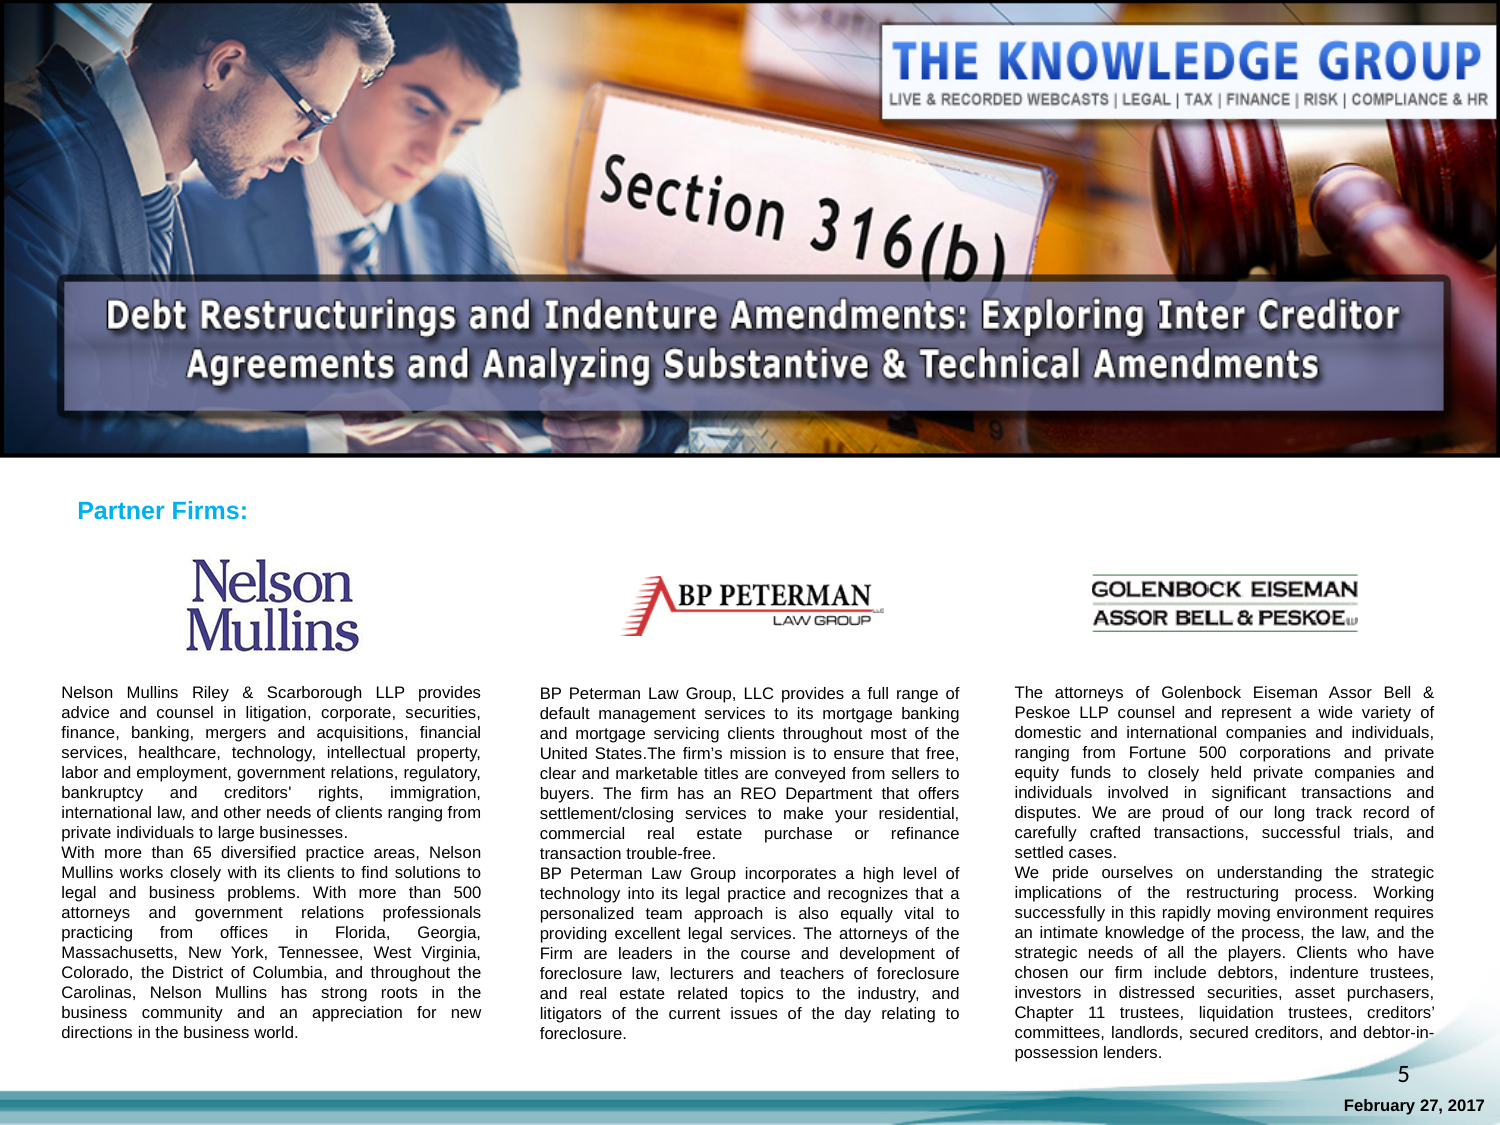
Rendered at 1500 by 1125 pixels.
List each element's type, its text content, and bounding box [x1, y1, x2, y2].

text_box BP Peterman Law Group, LLC provides a full range of default management services to its mortgage banking and mortgage servicing clients throughout most of the United States.The firm’s mission is to ensure that free, clear and marketable titles are conveyed from sellers to buyers. The firm has an REO Department that offers settlement/closing services to make your residential, commercial real estate purchase or refinance transaction trouble-free. BP Peterman Law Group incorporates a high level of technology into its legal practice and recognizes that a personalized team approach is also equally vital to providing excellent legal services. The attorneys of the Firm are leaders in the course and development of foreclosure law, lecturers and teachers of foreclosure and real estate related topics to the industry, and litigators of the current issues of the day relating to foreclosure. [524, 675, 975, 1050]
slide_number 5 [1074, 1069, 1425, 1103]
text_box Nelson Mullins Riley & Scarborough LLP provides advice and counsel in litigation, corporate, securities, finance, banking, mergers and acquisitions, financial services, healthcare, technology, intellectual property, labor and employment, government relations, regulatory, bankruptcy and creditors' rights, immigration, international law, and other needs of clients ranging from private individuals to large businesses. With more than 65 diversified practice areas, Nelson Mullins works closely with its clients to find solutions to legal and business problems. With more than 500 attorneys and government relations professionals practicing from offices in Florida, Georgia, Massachusetts, New York, Tennessee, West Virginia, Colorado, the District of Columbia, and throughout the Carolinas, Nelson Mullins has strong roots in the business community and an appreciation for new directions in the business world. [46, 674, 497, 1049]
text_box February 27, 2017 [1100, 1087, 1500, 1123]
text_box Partner Firms: [62, 487, 613, 533]
text_box The attorneys of Golenbock Eiseman Assor Bell & Peskoe LLP counsel and represent a wide variety of domestic and international companies and individuals, ranging from Fortune 500 corporations and private equity funds to closely held private companies and individuals involved in significant transactions and disputes. We are proud of our long track record of carefully crafted transactions, successful trials, and settled cases. We pride ourselves on understanding the strategic implications of the restructuring process. Working successfully in this rapidly moving environment requires an intimate knowledge of the process, the law, and the strategic needs of all the players. Clients who have chosen our firm include debtors, indenture trustees, investors in distressed securities, asset purchasers, Chapter 11 trustees, liquidation trustees, creditors’ committees, landlords, secured creditors, and debtor-in-possession lenders. [999, 674, 1450, 1069]
picture [0, 0, 1500, 1125]
